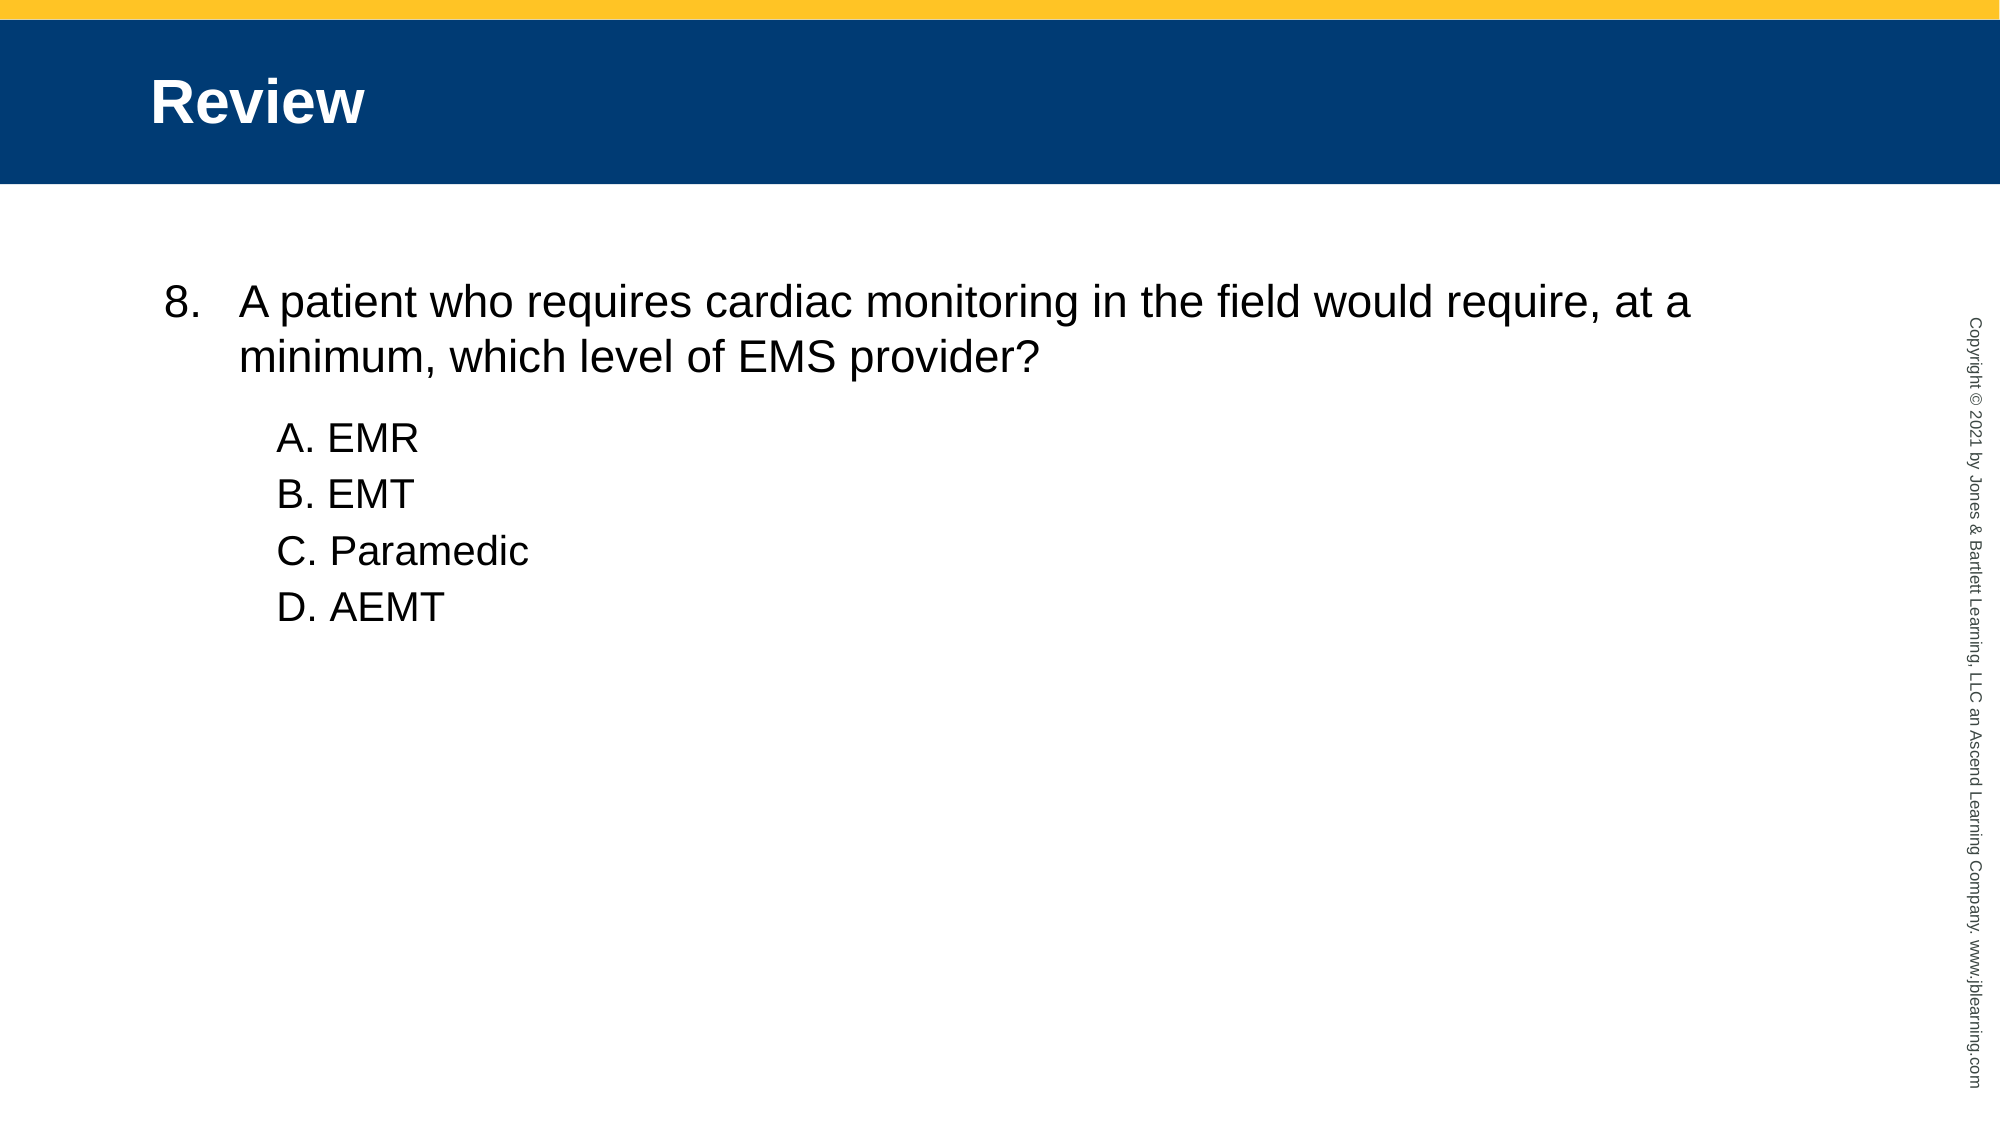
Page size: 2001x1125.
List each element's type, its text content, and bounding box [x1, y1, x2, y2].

list A patient who requires cardiac monitoring in the field would require, at a minimum, which level of EMS provider? EMR EMT Paramedic AEMT [148, 241, 1849, 1030]
title Review [0, 19, 2000, 185]
